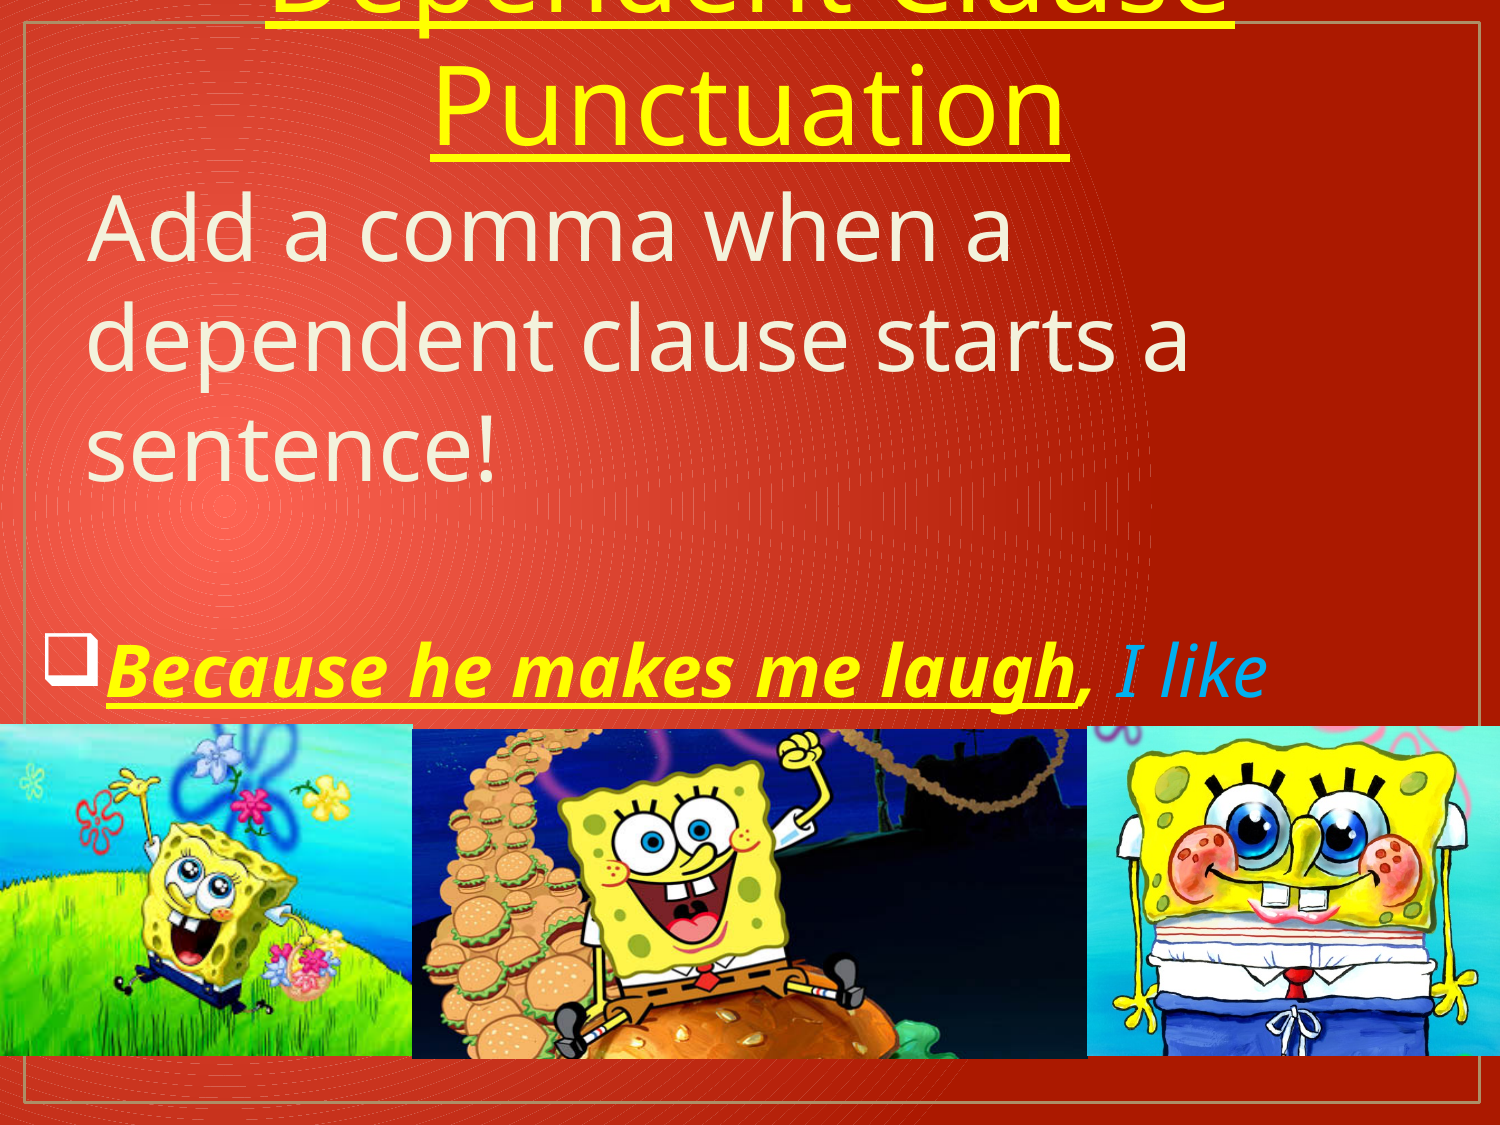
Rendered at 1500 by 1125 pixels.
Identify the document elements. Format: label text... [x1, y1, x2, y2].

picture [0, 724, 1500, 1059]
title Dependent Clause Punctuation [0, 0, 1500, 175]
list Add a comma when a dependent clause starts a sentence! Because he makes me laugh, I like SpongeBob. [24, 162, 1475, 726]
